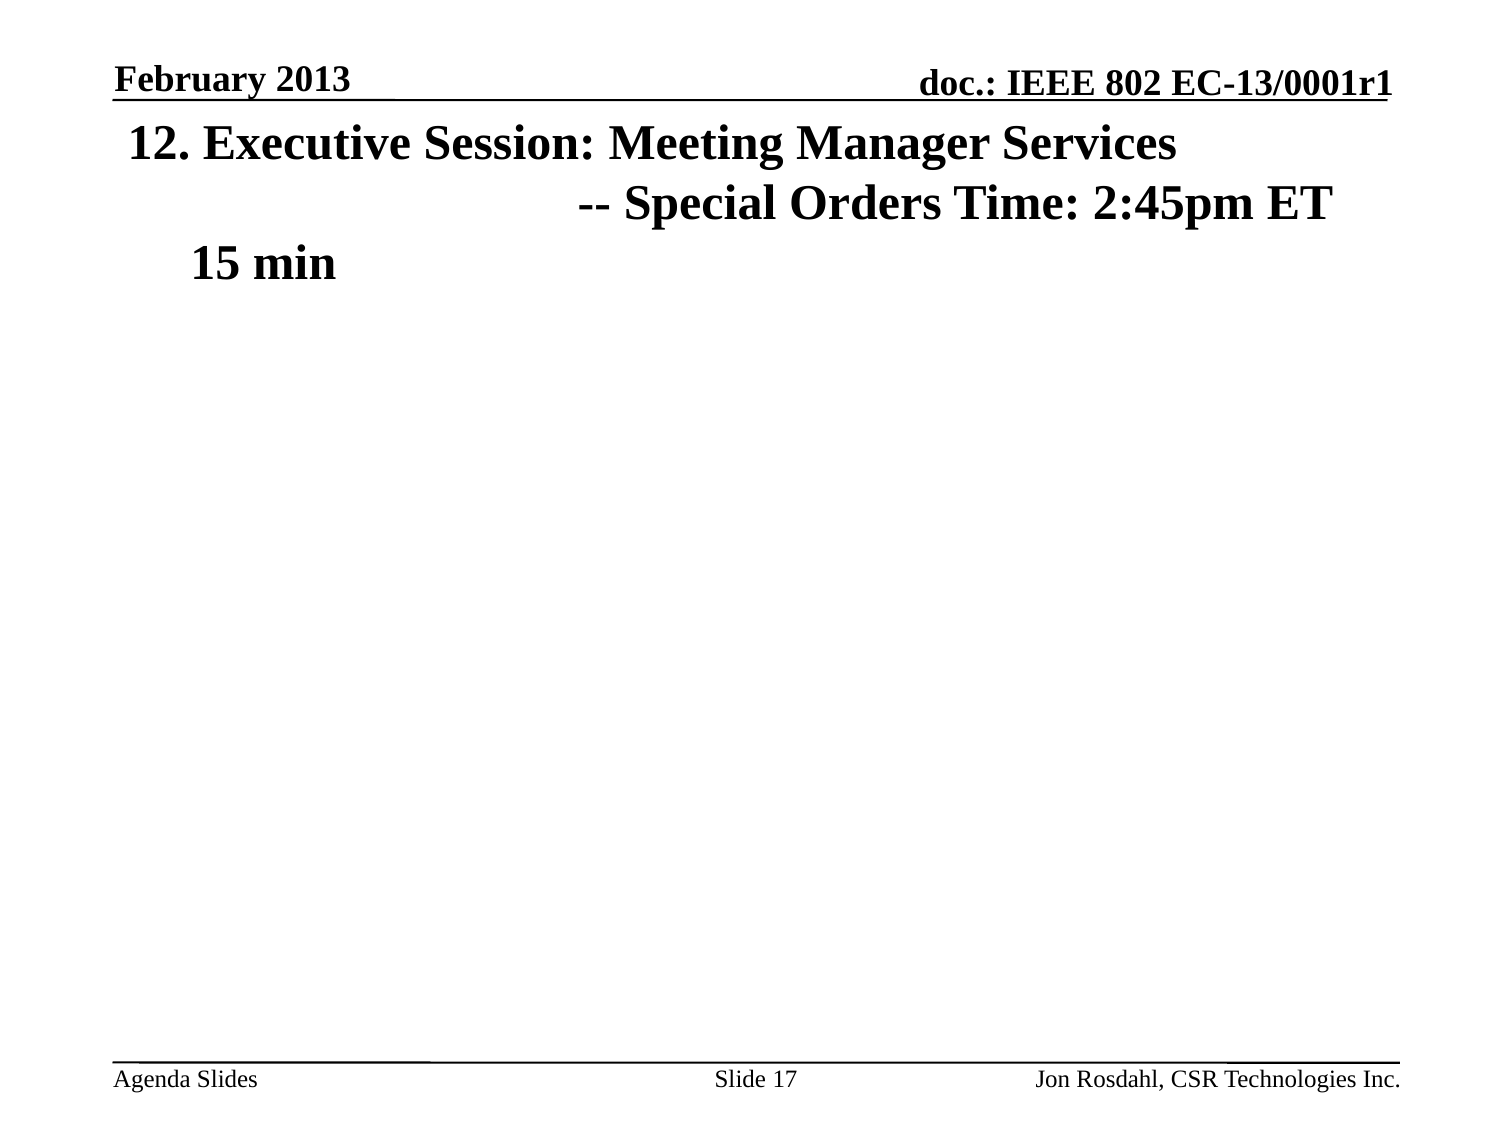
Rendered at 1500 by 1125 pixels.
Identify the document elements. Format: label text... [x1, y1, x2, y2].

slide_number Slide 17 [712, 1061, 800, 1123]
title 12. Executive Session: Meeting Manager Services -- Special Orders Time: 2:45pm ET 15 min [112, 112, 1388, 288]
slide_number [114, 54, 423, 100]
footer Jon Rosdahl, CSR Technologies Inc. [878, 1061, 1402, 1093]
